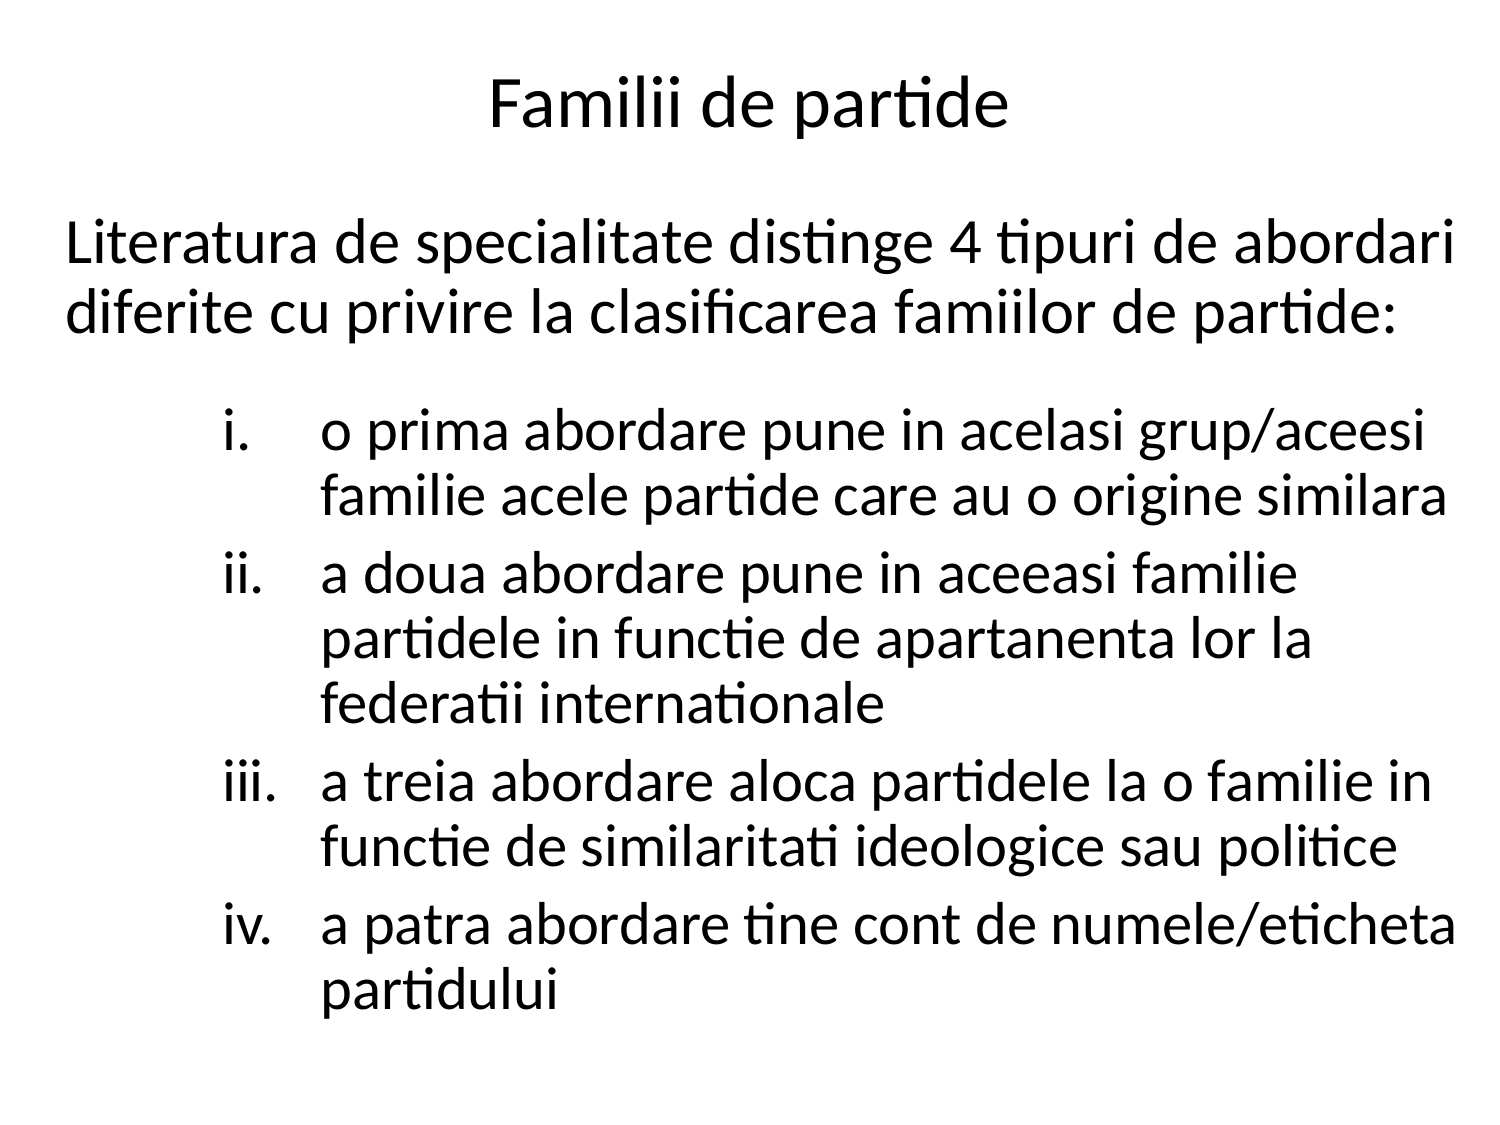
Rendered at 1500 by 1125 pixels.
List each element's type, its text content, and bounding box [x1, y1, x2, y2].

list Literatura de specialitate distinge 4 tipuri de abordari diferite cu privire la clasificarea famiilor de partide: o prima abordare pune in acelasi grup/aceesi familie acele partide care au o origine similara a doua abordare pune in aceeasi familie partidele in functie de apartanenta lor la federatii internationale a treia abordare aloca partidele la o familie in functie de similaritati ideologice sau politice a patra abordare tine cont de numele/eticheta partidului [50, 200, 1475, 1063]
title Familii de partide [75, 45, 1425, 150]
